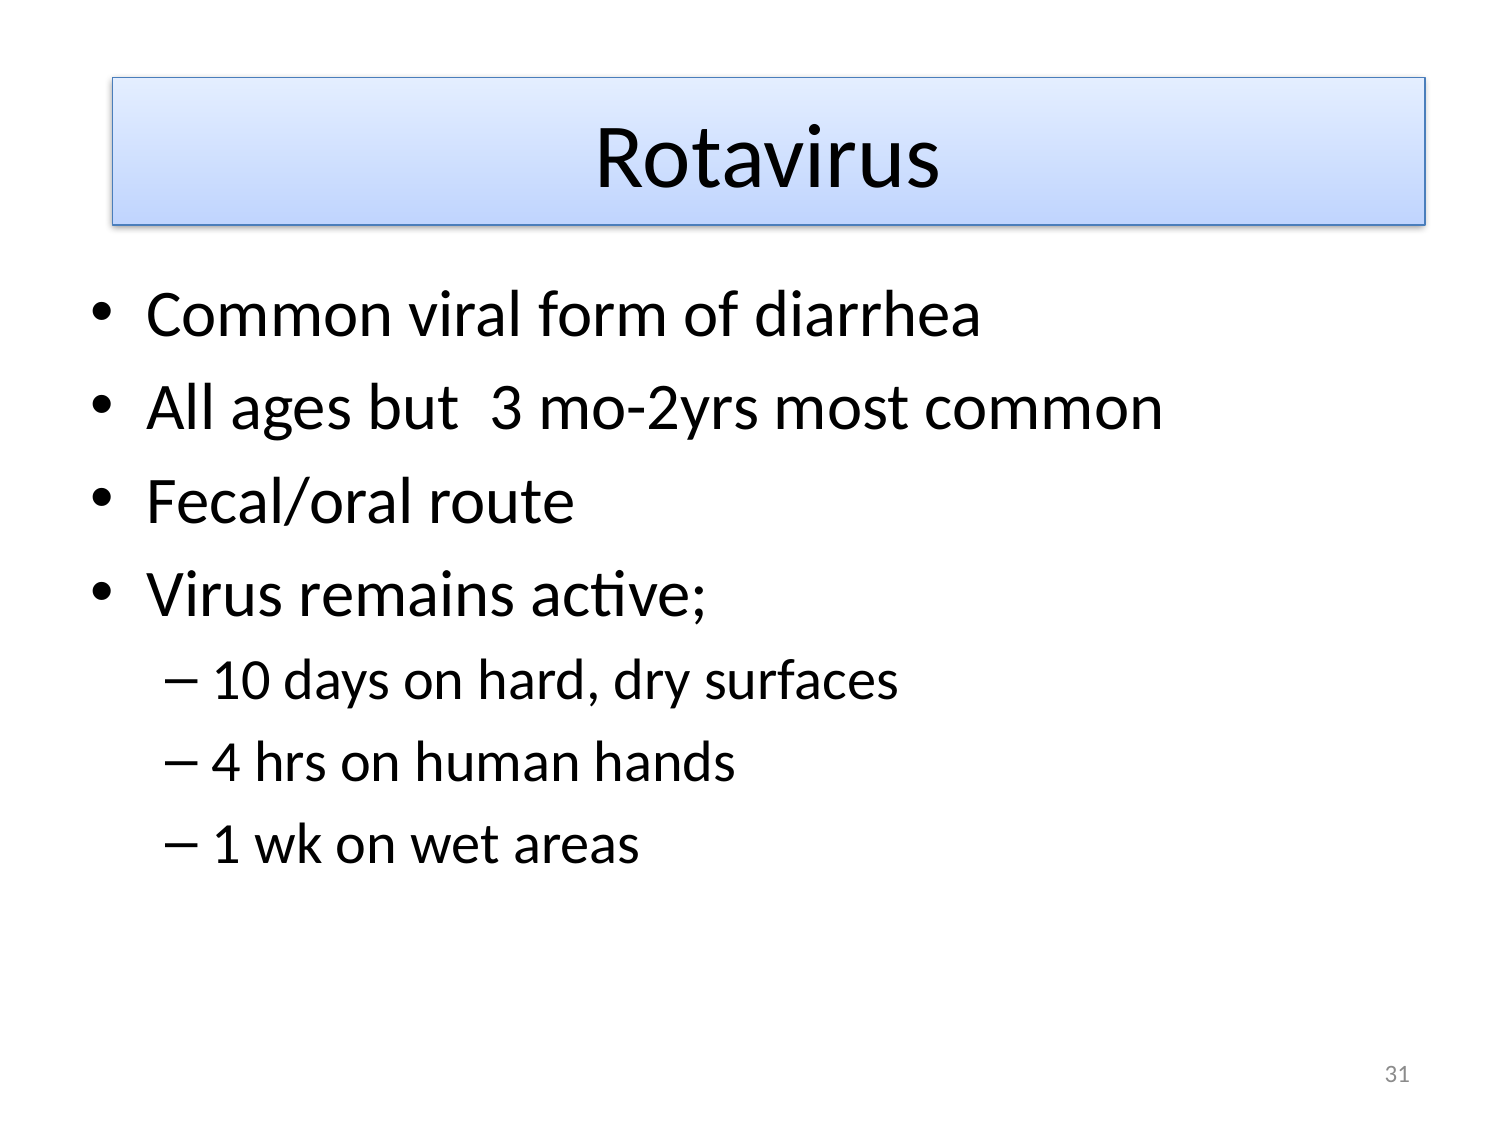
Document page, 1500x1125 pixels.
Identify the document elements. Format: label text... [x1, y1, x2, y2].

list Common viral form of diarrhea All ages but 3 mo-2yrs most common Fecal/oral route Virus remains active; 10 days on hard, dry surfaces 4 hrs on human hands 1 wk on wet areas [75, 262, 1425, 1005]
slide_number 31 [1074, 1042, 1425, 1103]
title Rotavirus [112, 77, 1426, 226]
